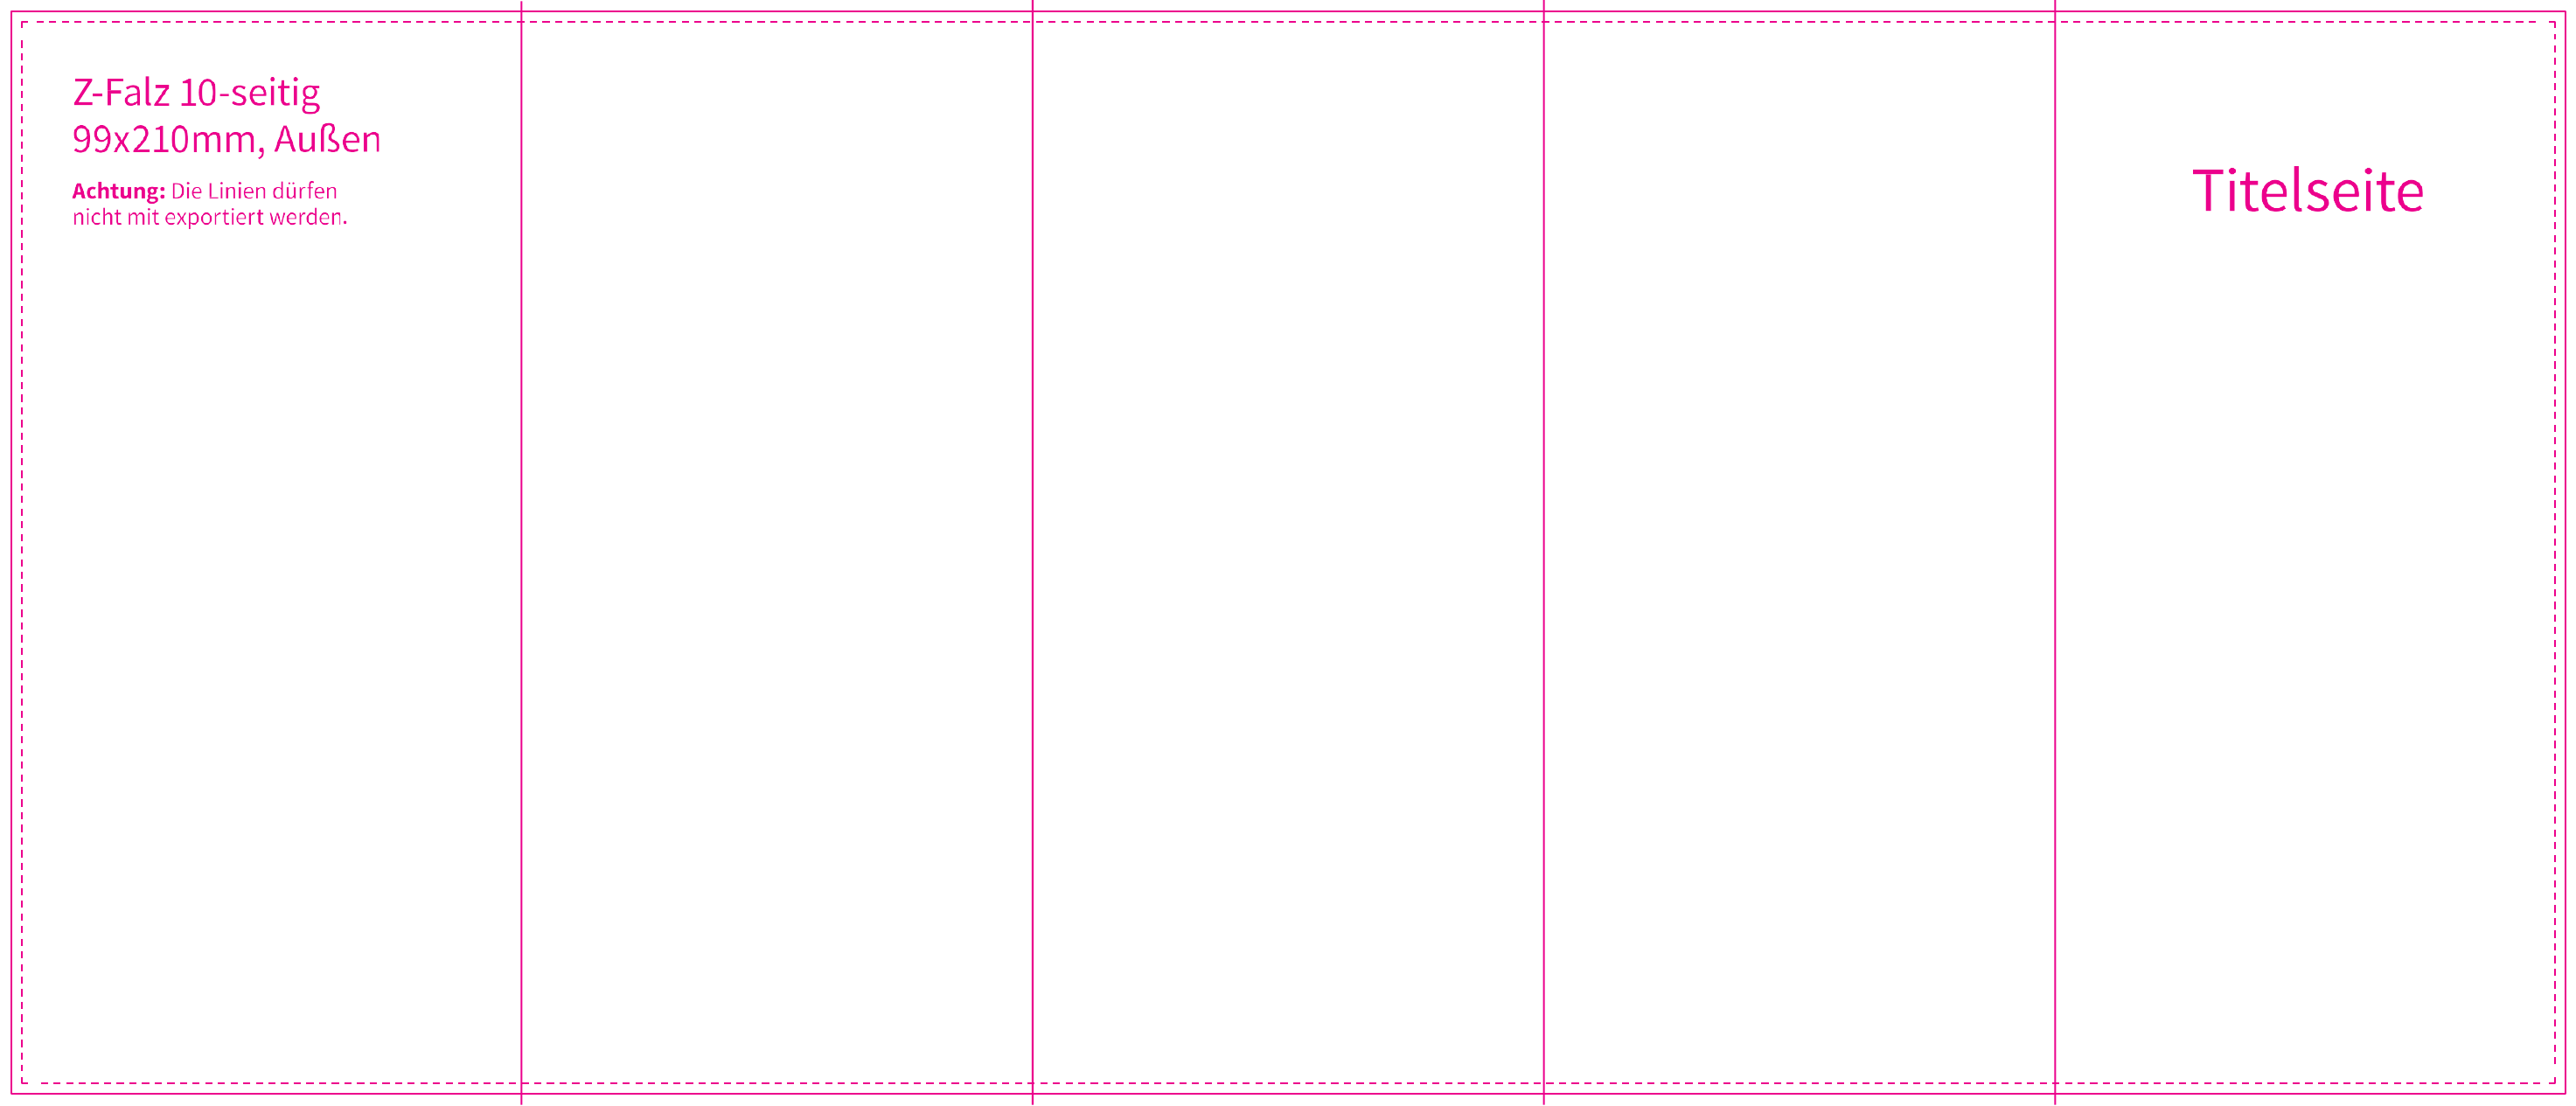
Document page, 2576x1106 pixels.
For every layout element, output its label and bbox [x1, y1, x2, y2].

text_box [10, 0, 2567, 1106]
